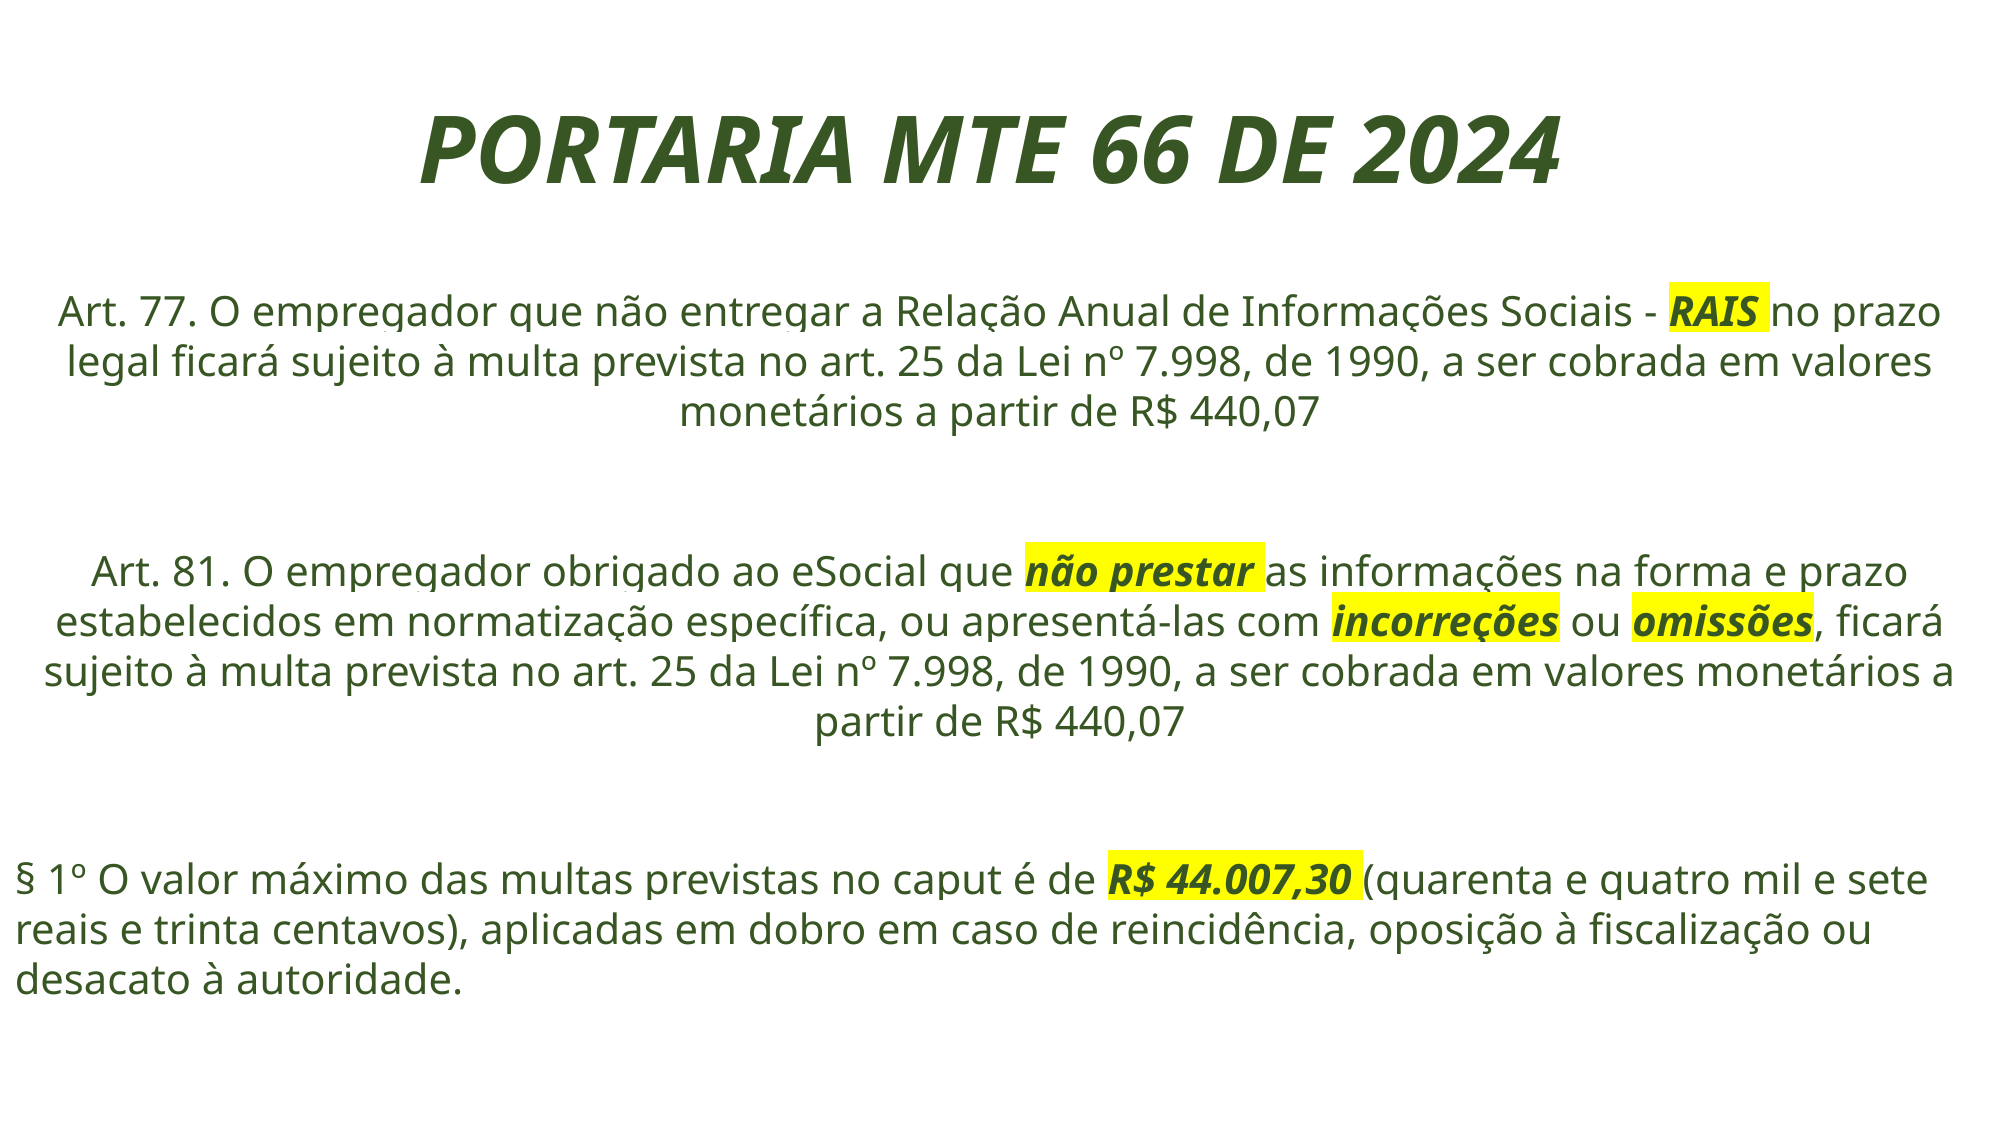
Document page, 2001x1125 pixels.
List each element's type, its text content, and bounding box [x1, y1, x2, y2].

text_box § 1º O valor máximo das multas previstas no caput é de R$ 44.007,30 (quarenta e quatro mil e sete reais e trinta centavos), aplicadas em dobro em caso de reincidência, oposição à fiscalização ou desacato à autoridade. [0, 845, 2000, 1010]
text_box Art. 77. O empregador que não entregar a Relação Anual de Informações Sociais - RAIS no prazo legal ficará sujeito à multa prevista no art. 25 da Lei nº 7.998, de 1990, a ser cobrada em valores monetários a partir de R$ 440,07 [0, 277, 2000, 443]
text_box Art. 81. O empregador obrigado ao eSocial que não prestar as informações na forma e prazo estabelecidos em normatização específica, ou apresentá-las com incorreções ou omissões, ficará sujeito à multa prevista no art. 25 da Lei nº 7.998, de 1990, a ser cobrada em valores monetários a partir de R$ 440,07 [0, 537, 2000, 753]
text_box PORTARIA MTE 66 DE 2024 [0, 50, 1982, 257]
